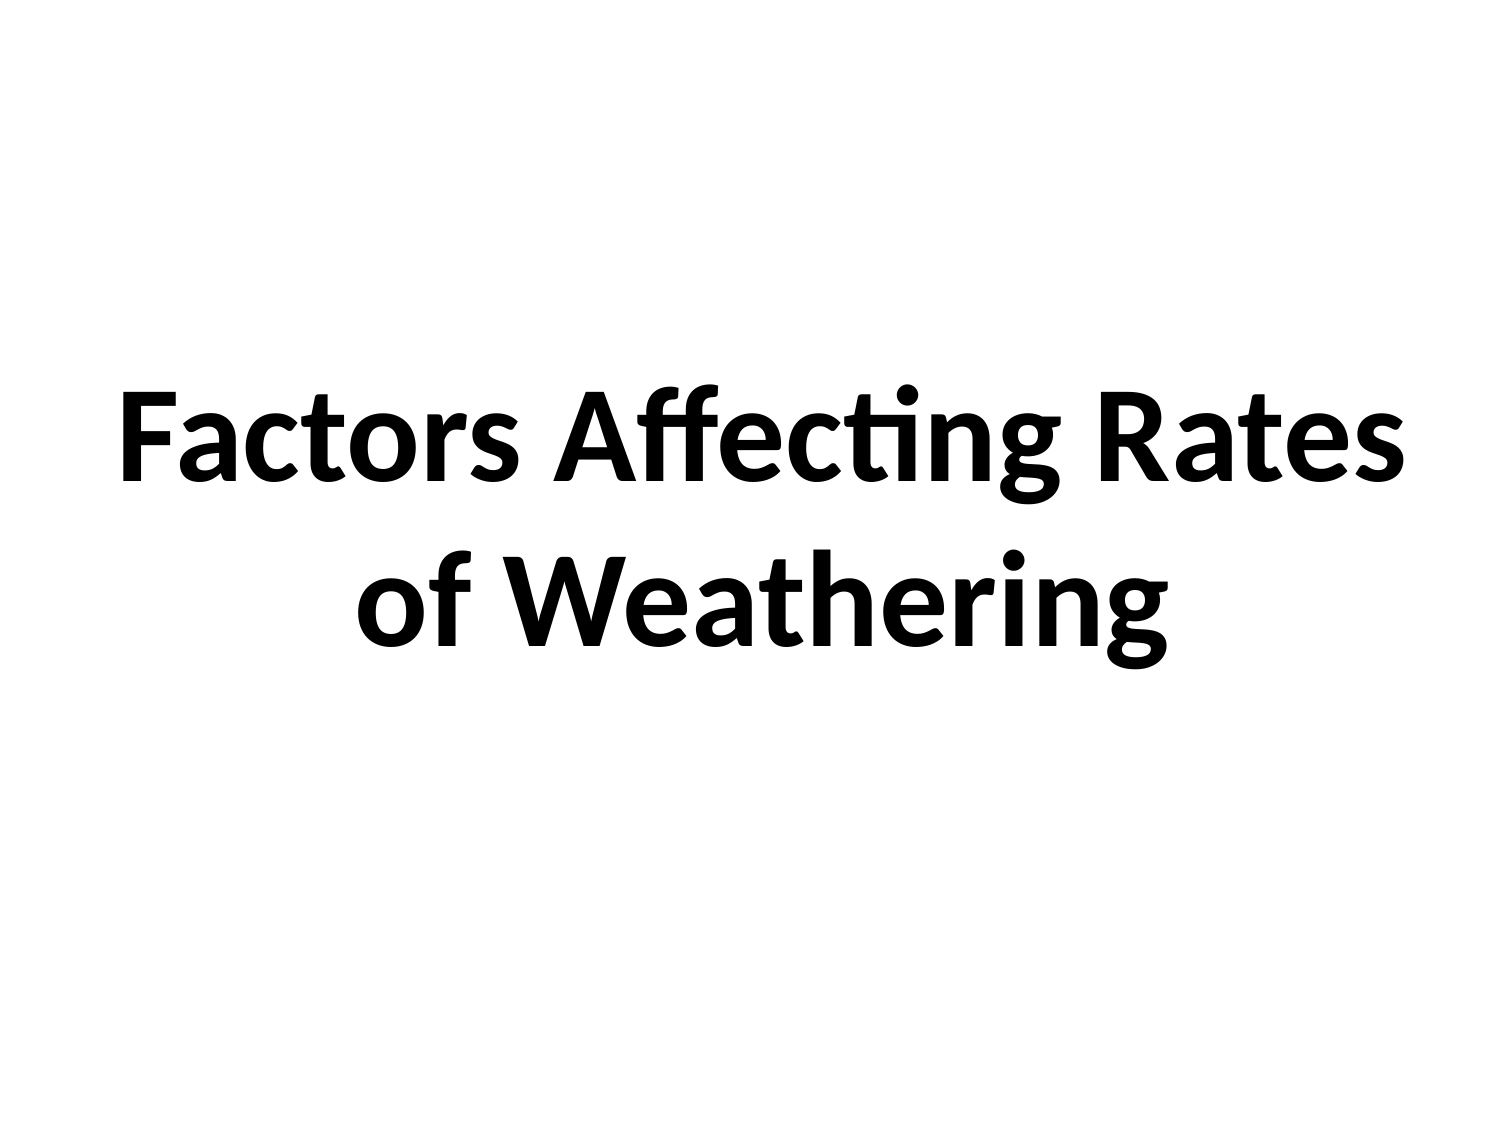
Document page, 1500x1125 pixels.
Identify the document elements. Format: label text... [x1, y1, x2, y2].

title Factors Affecting Rates of Weathering [87, 287, 1438, 730]
